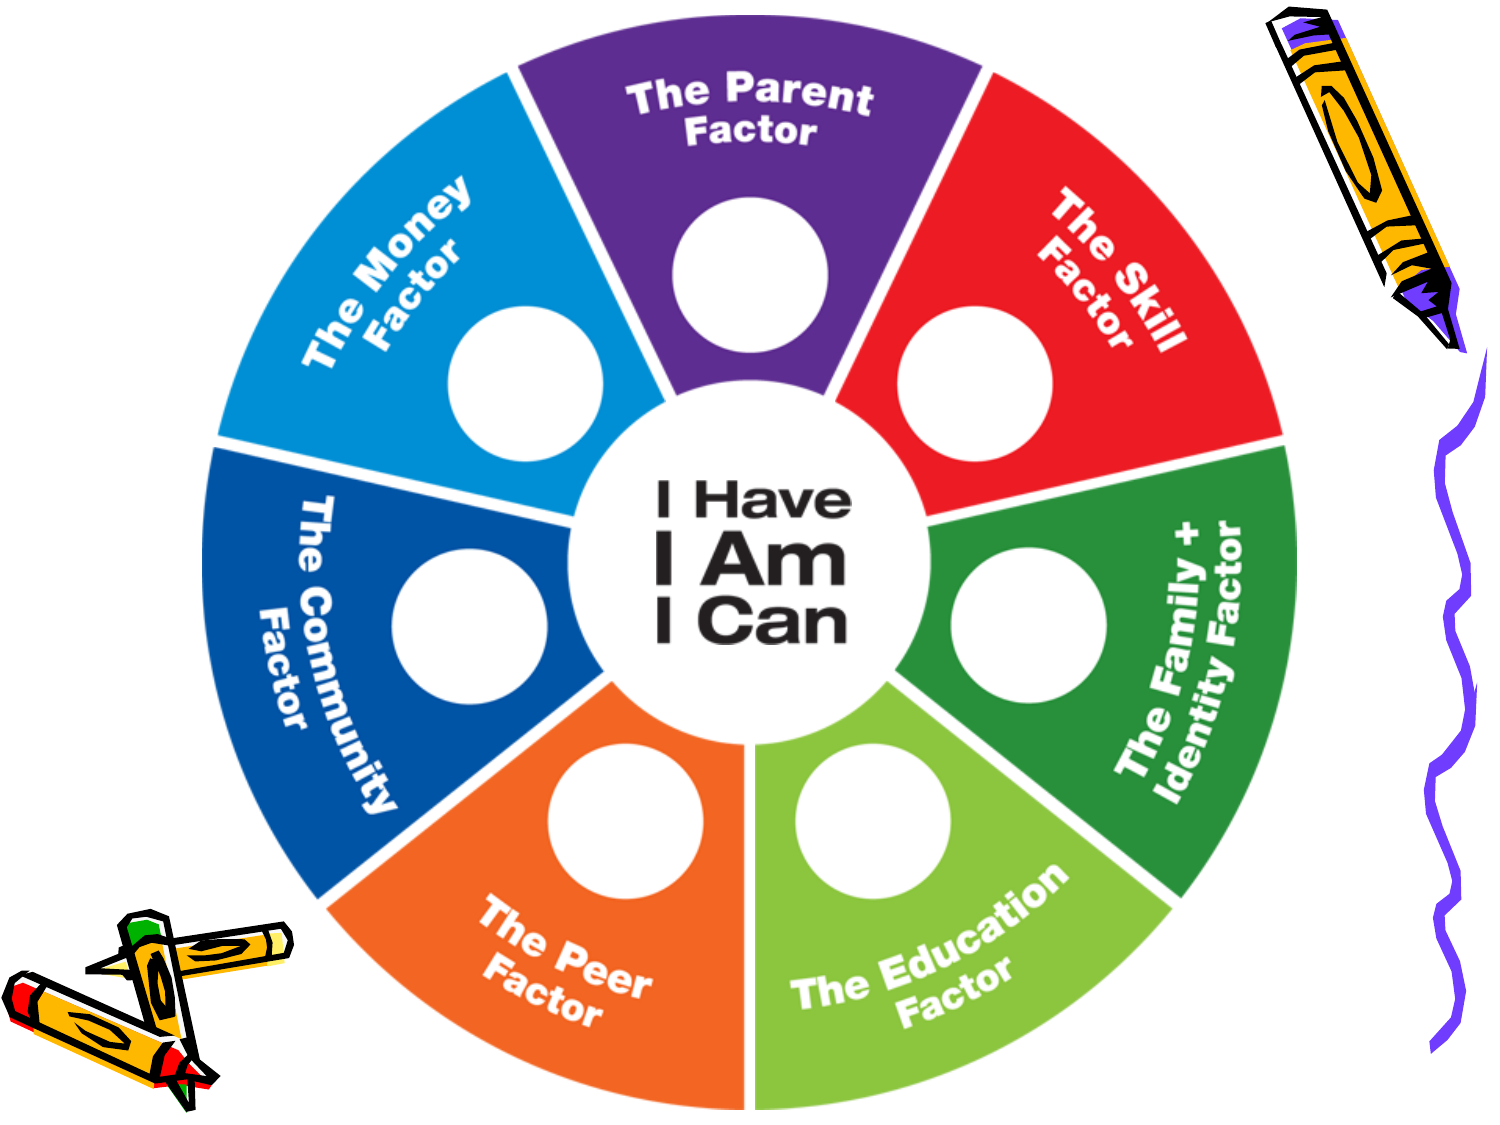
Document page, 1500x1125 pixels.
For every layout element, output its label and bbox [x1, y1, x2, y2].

picture [202, 15, 1297, 1111]
